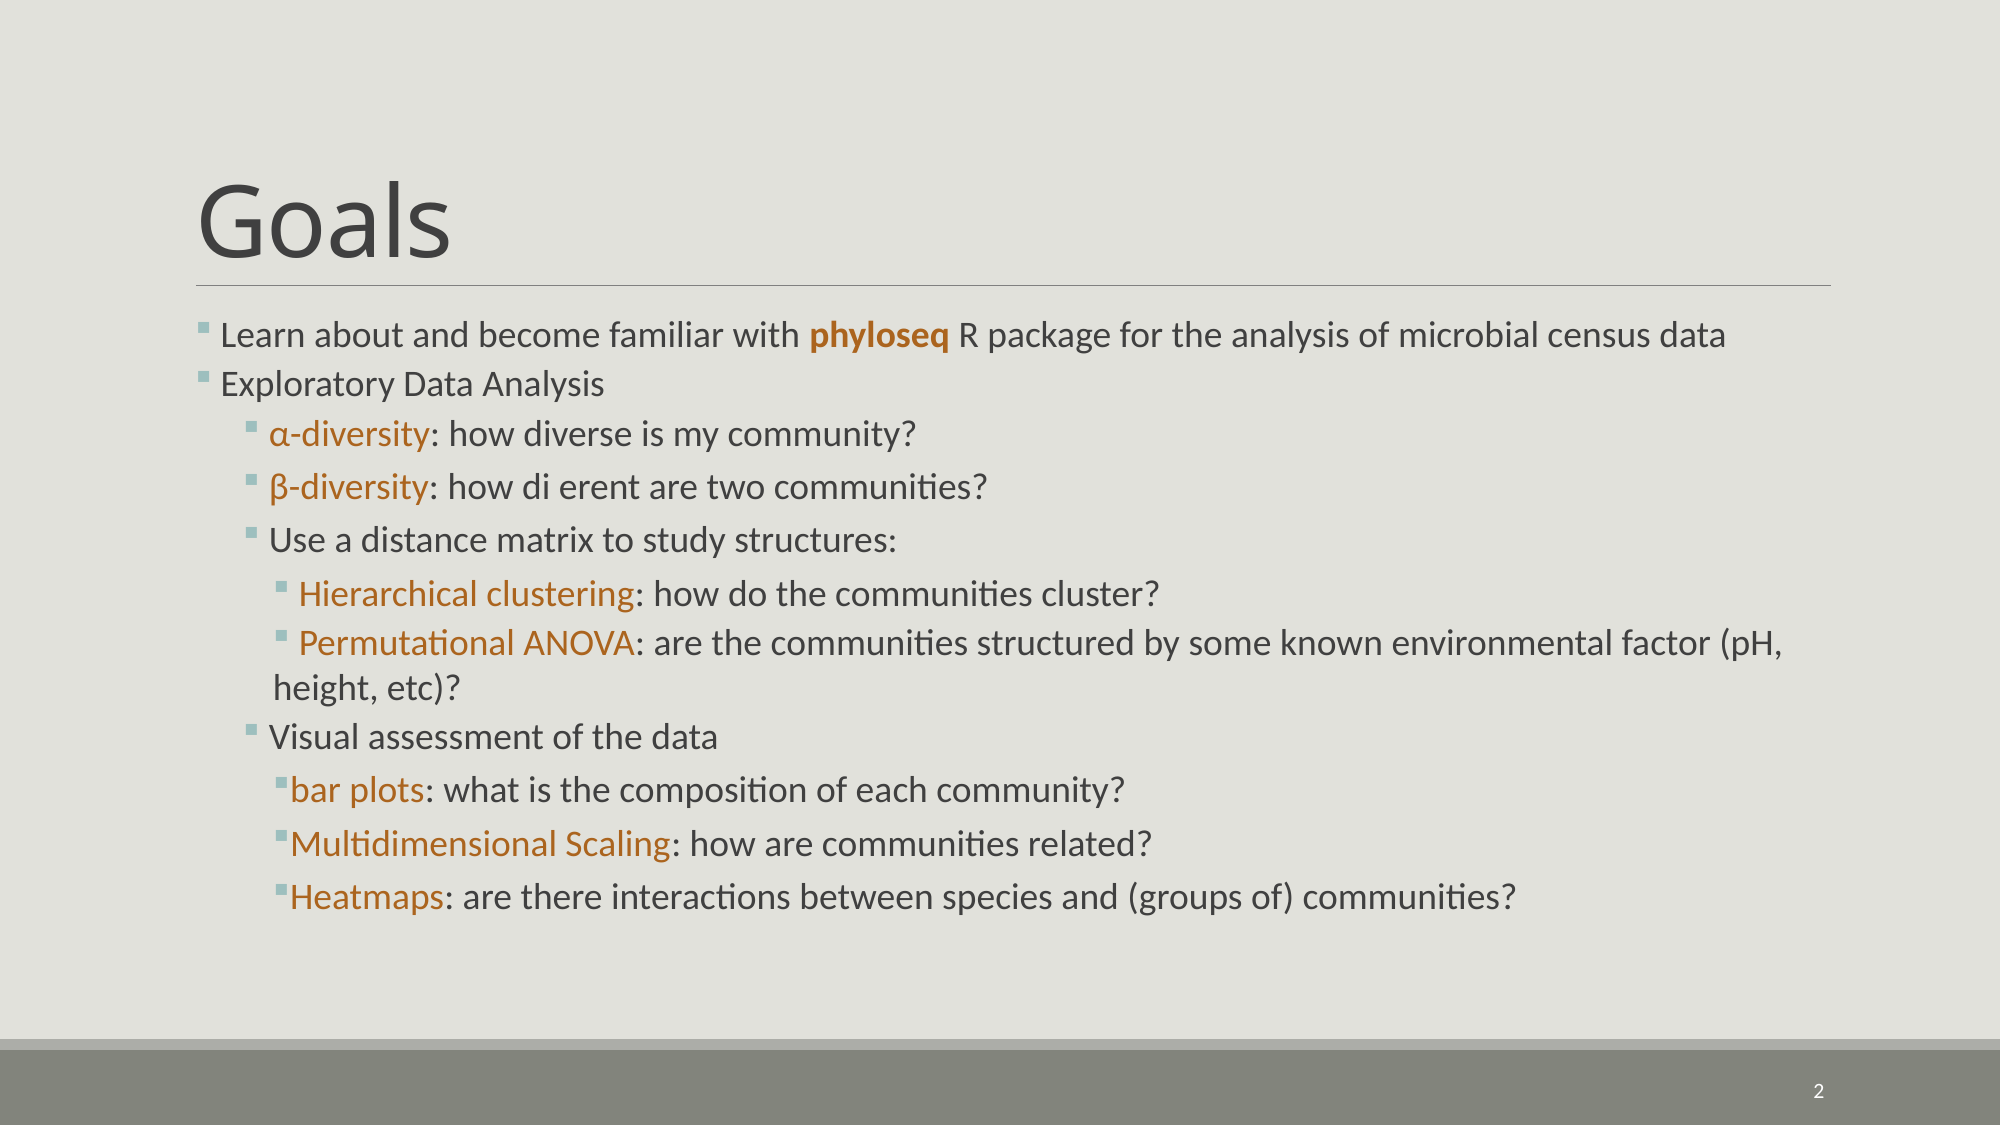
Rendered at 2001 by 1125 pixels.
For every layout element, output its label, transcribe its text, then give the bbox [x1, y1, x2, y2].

slide_number 2 [1624, 1059, 1840, 1120]
title Goals [180, 47, 1830, 285]
list Learn about and become familiar with phyloseq R package for the analysis of microbial census data Exploratory Data Analysis α-diversity: how diverse is my community? β-diversity: how di erent are two communities? Use a distance matrix to study structures: Hierarchical clustering: how do the communities cluster? Permutational ANOVA: are the communities structured by some known environmental factor (pH, height, etc)? Visual assessment of the data bar plots: what is the composition of each community? Multidimensional Scaling: how are communities related? Heatmaps: are there interactions between species and (groups of) communities? [180, 302, 1830, 963]
